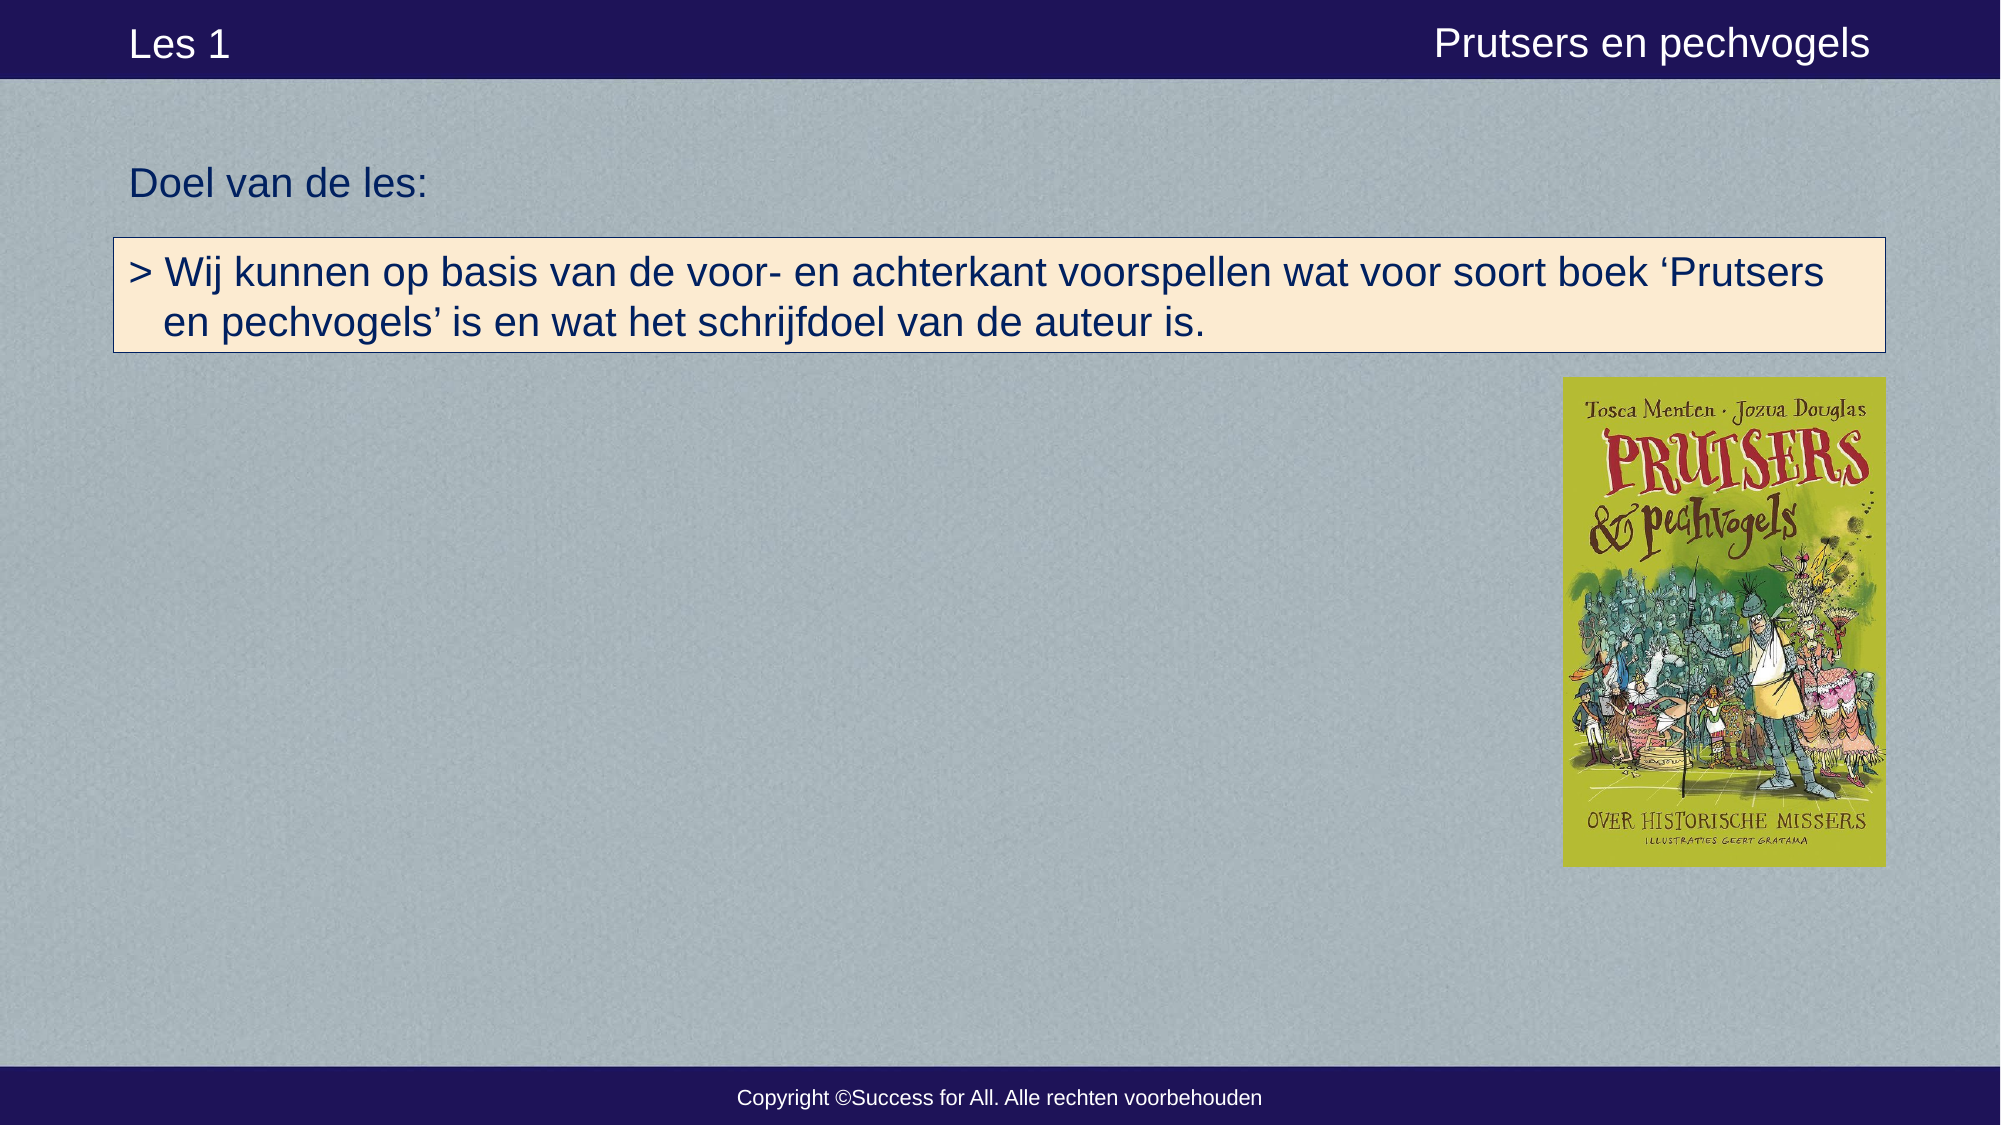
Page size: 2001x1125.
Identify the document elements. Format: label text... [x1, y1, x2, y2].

picture [0, 0, 2001, 1125]
text_box Copyright ©Success for All. Alle rechten voorbehouden [0, 1076, 2000, 1125]
text_box Prutsers en pechvogels [999, 8, 1886, 73]
text_box Les 1 [114, 9, 354, 75]
text_box > Wij kunnen op basis van de voor- en achterkant voorspellen wat voor soort boek ‘Prutsers en pechvogels’ is en wat het schrijfdoel van de auteur is. [113, 237, 1886, 353]
text_box Doel van de les: [113, 148, 1635, 214]
